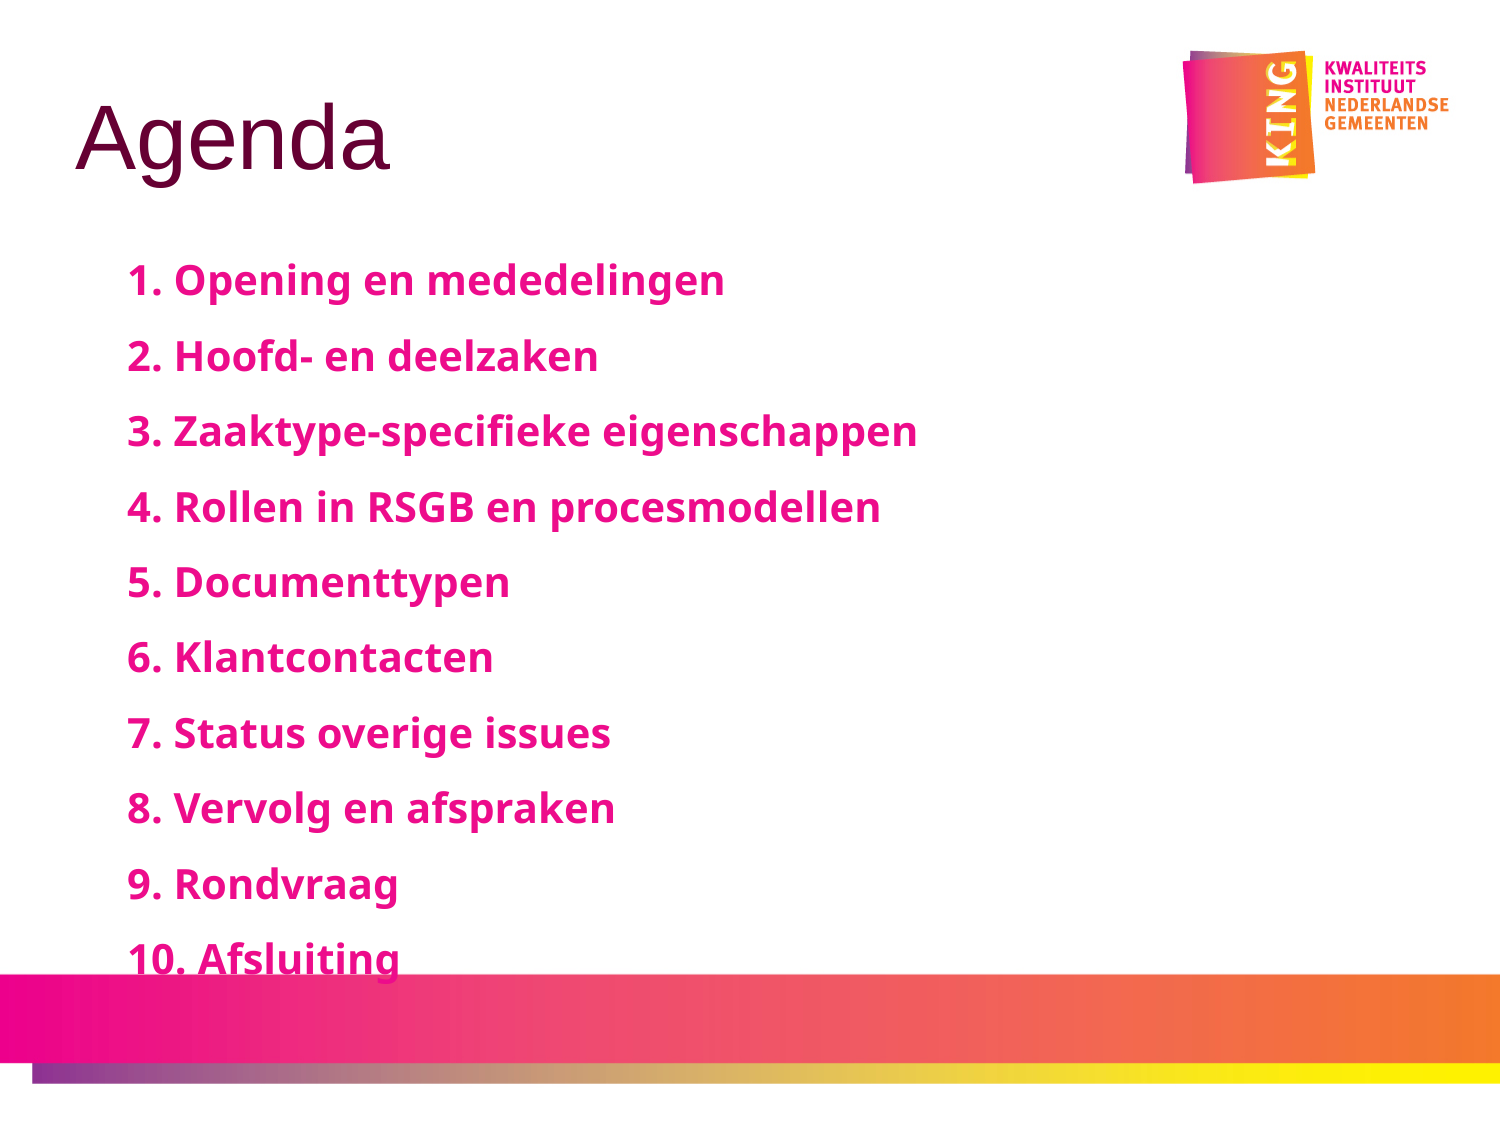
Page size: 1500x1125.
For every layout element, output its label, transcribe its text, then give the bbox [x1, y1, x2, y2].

picture [0, 0, 1500, 1125]
title Agenda [74, 44, 1425, 233]
list 1. Opening en mededelingen 2. Hoofd- en deelzaken 3. Zaaktype-specifieke eigenschappen 4. Rollen in RSGB en procesmodellen 5. Documenttypen 6. Klantcontacten 7. Status overige issues 8. Vervolg en afspraken 9. Rondvraag 10. Afsluiting [111, 245, 1500, 989]
